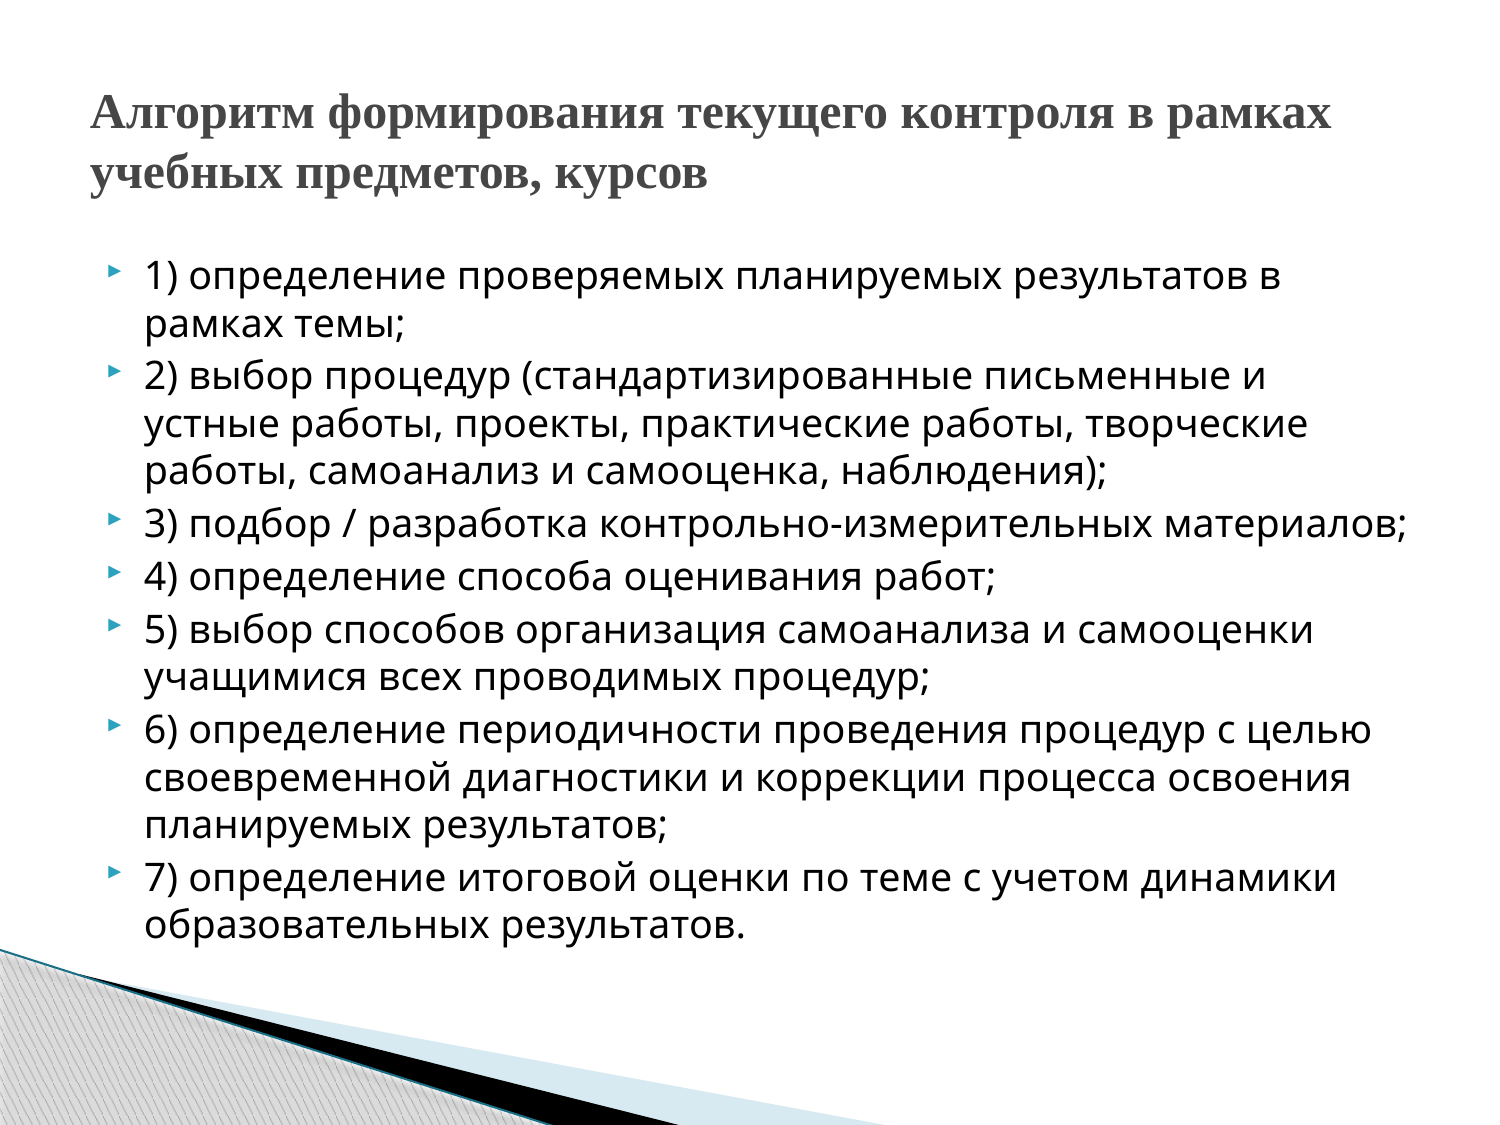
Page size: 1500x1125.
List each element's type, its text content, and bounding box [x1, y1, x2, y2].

title Алгоритм формирования текущего контроля в рамках учебных предметов, курсов [75, 45, 1425, 233]
list 1) определение проверяемых планируемых результатов в рамках темы; 2) выбор процедур (стандартизированные письменные и устные работы, проекты, практические работы, творческие работы, самоанализ и самооценка, наблюдения); 3) подбор / разработка контрольно-измерительных материалов; 4) определение способа оценивания работ; 5) выбор способов организация самоанализа и самооценки учащимися всех проводимых процедур; 6) определение периодичности проведения процедур с целью своевременной диагностики и коррекции процесса освоения планируемых результатов; 7) определение итоговой оценки по теме с учетом динамики образовательных результатов. [75, 243, 1425, 986]
